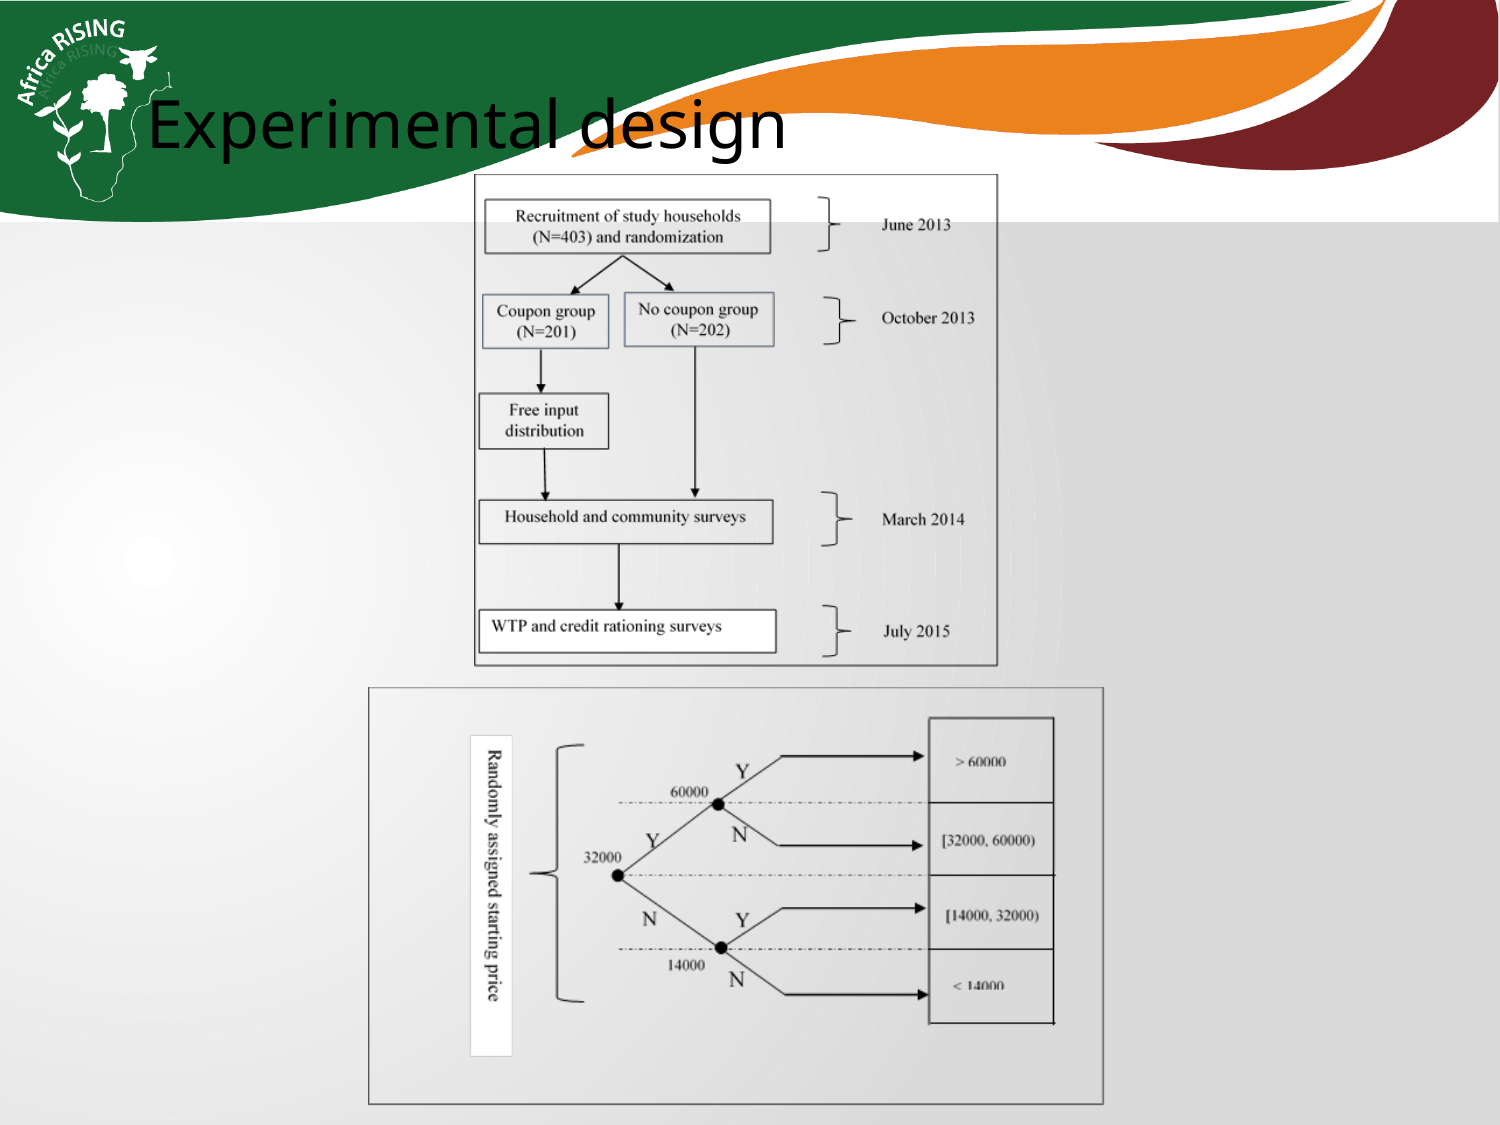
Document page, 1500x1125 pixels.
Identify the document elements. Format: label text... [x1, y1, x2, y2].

picture [367, 686, 1108, 1109]
list Experimental design [112, 75, 1388, 213]
picture [0, 0, 1499, 668]
